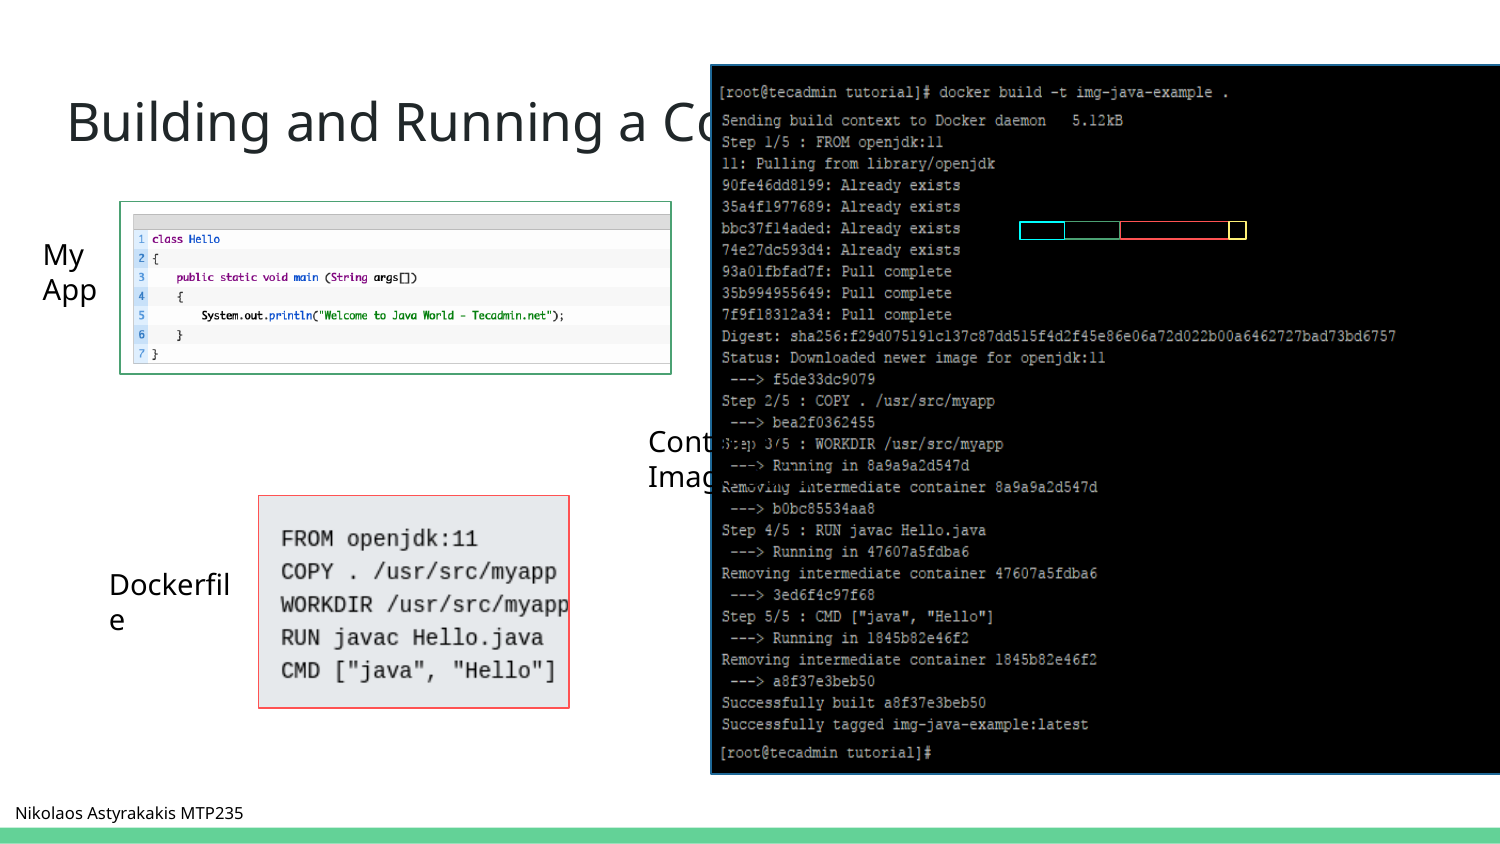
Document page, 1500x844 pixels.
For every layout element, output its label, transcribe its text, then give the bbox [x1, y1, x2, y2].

title Building and Running a Container with Docker [51, 72, 706, 167]
text_box Dockerfile [93, 551, 253, 652]
picture [120, 202, 671, 374]
picture [711, 65, 1500, 774]
text_box Nikolaos Astyrakakis MTP235 [0, 793, 1247, 834]
picture [258, 496, 569, 708]
text_box Container Image Build [633, 408, 706, 509]
text_box My App [27, 221, 114, 322]
